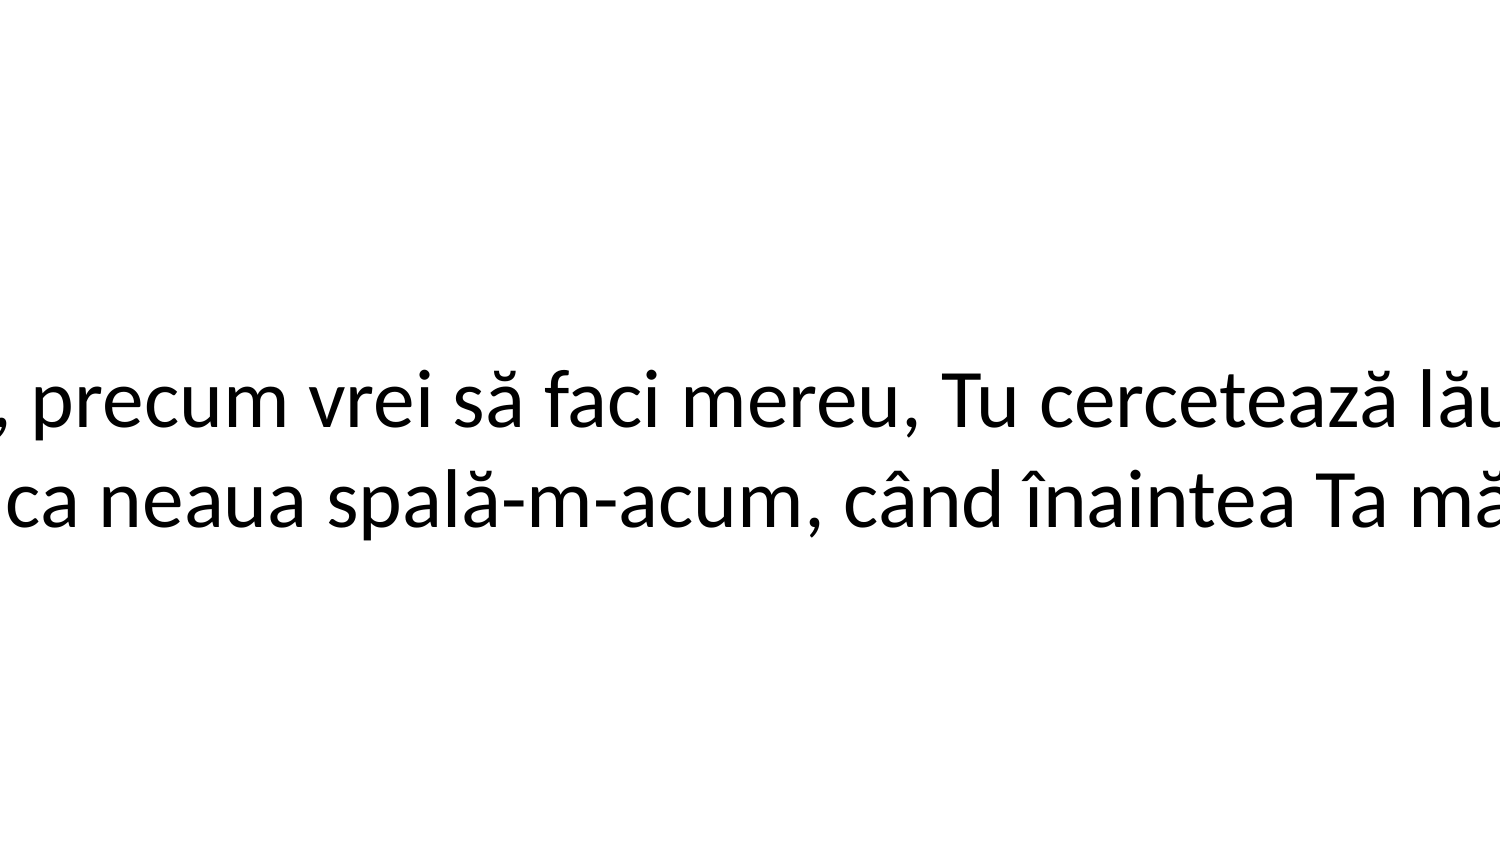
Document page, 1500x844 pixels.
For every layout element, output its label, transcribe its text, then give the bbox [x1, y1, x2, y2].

text_box 2. Doamne, precum vrei să faci mereu, Tu cercetează lăuntrul meu. Mai alb ca neaua spală-m-acum, când înaintea Ta mă supun. [0, 292, 1500, 552]
